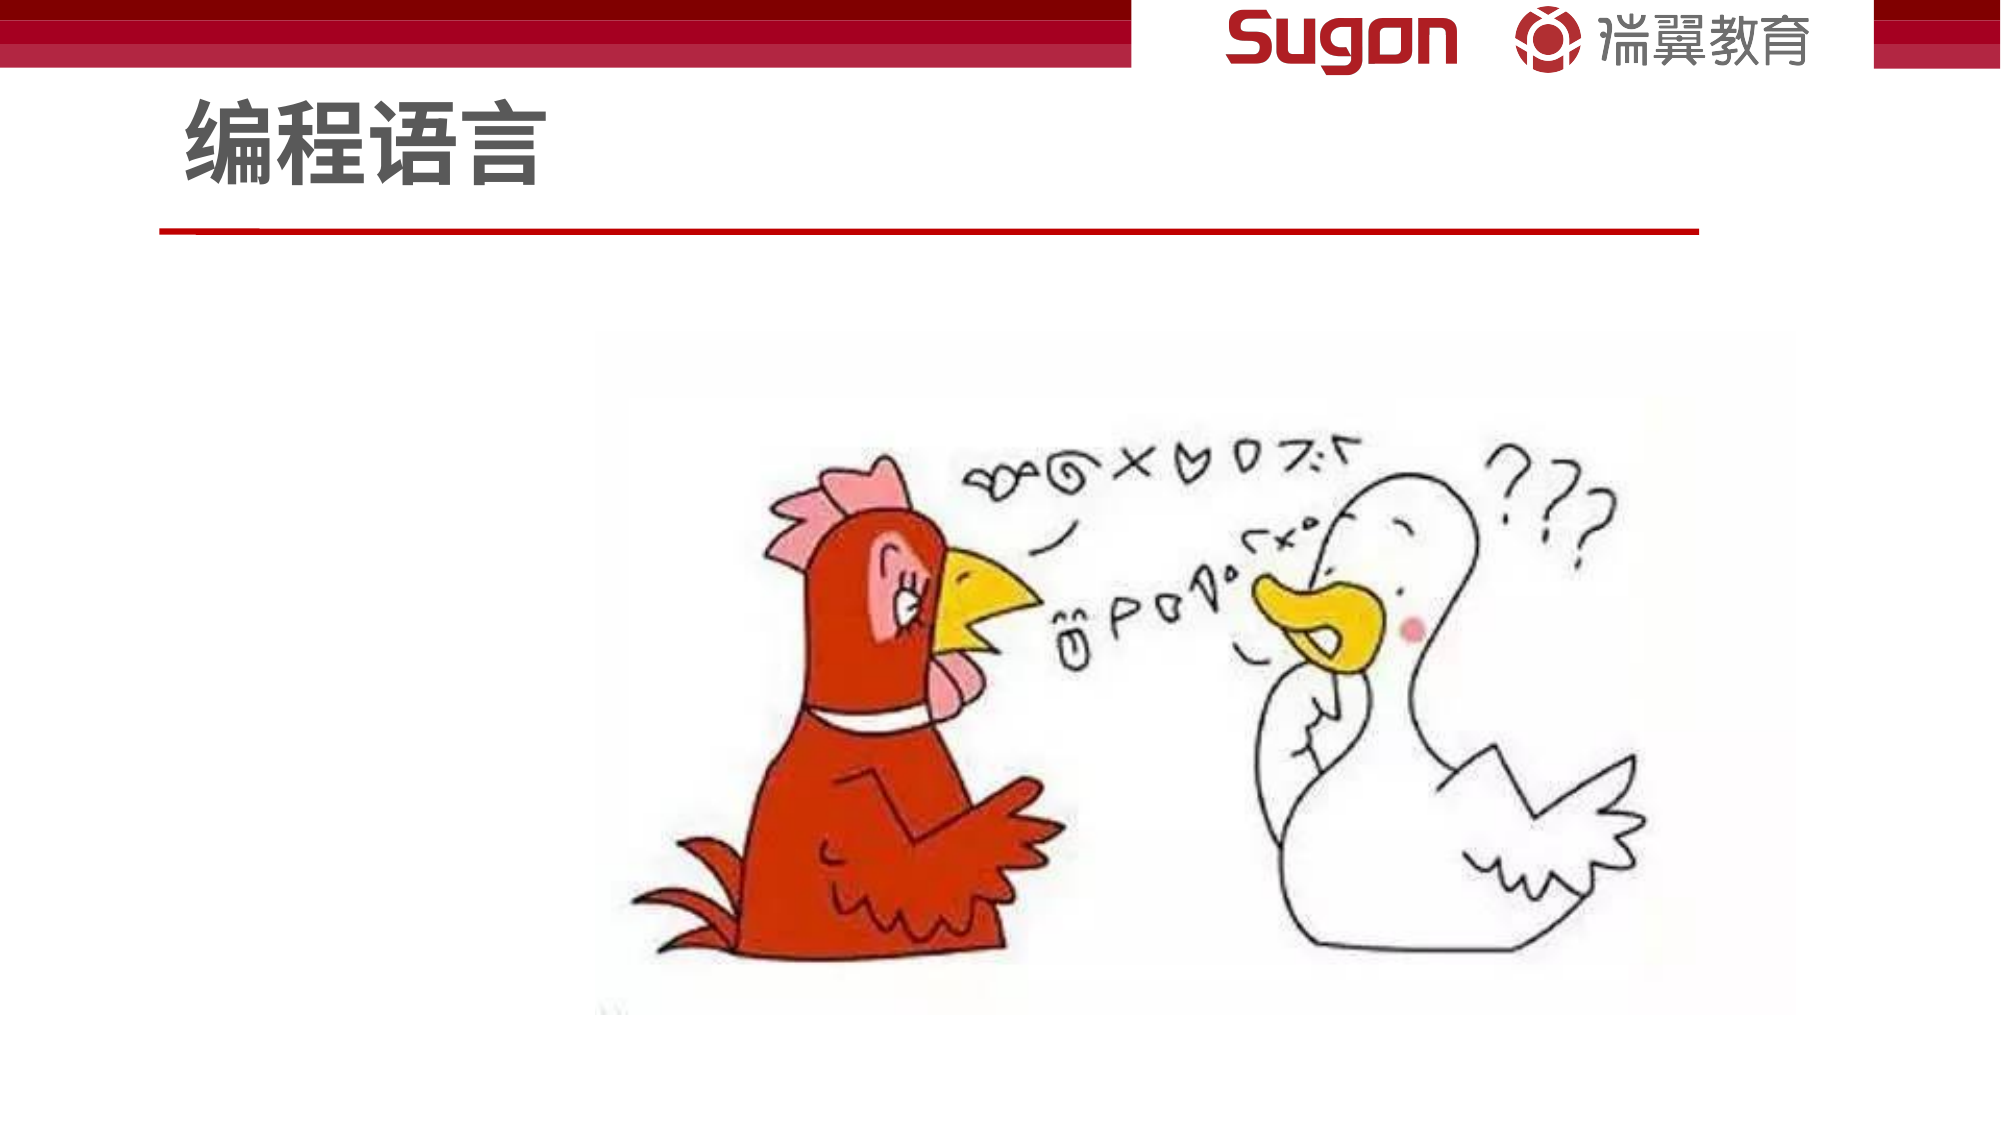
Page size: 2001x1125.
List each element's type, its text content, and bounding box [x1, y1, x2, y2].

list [595, 331, 1796, 1015]
picture [1194, 0, 1484, 91]
title 编程语言 [169, 91, 1895, 214]
picture [1515, 6, 1809, 73]
